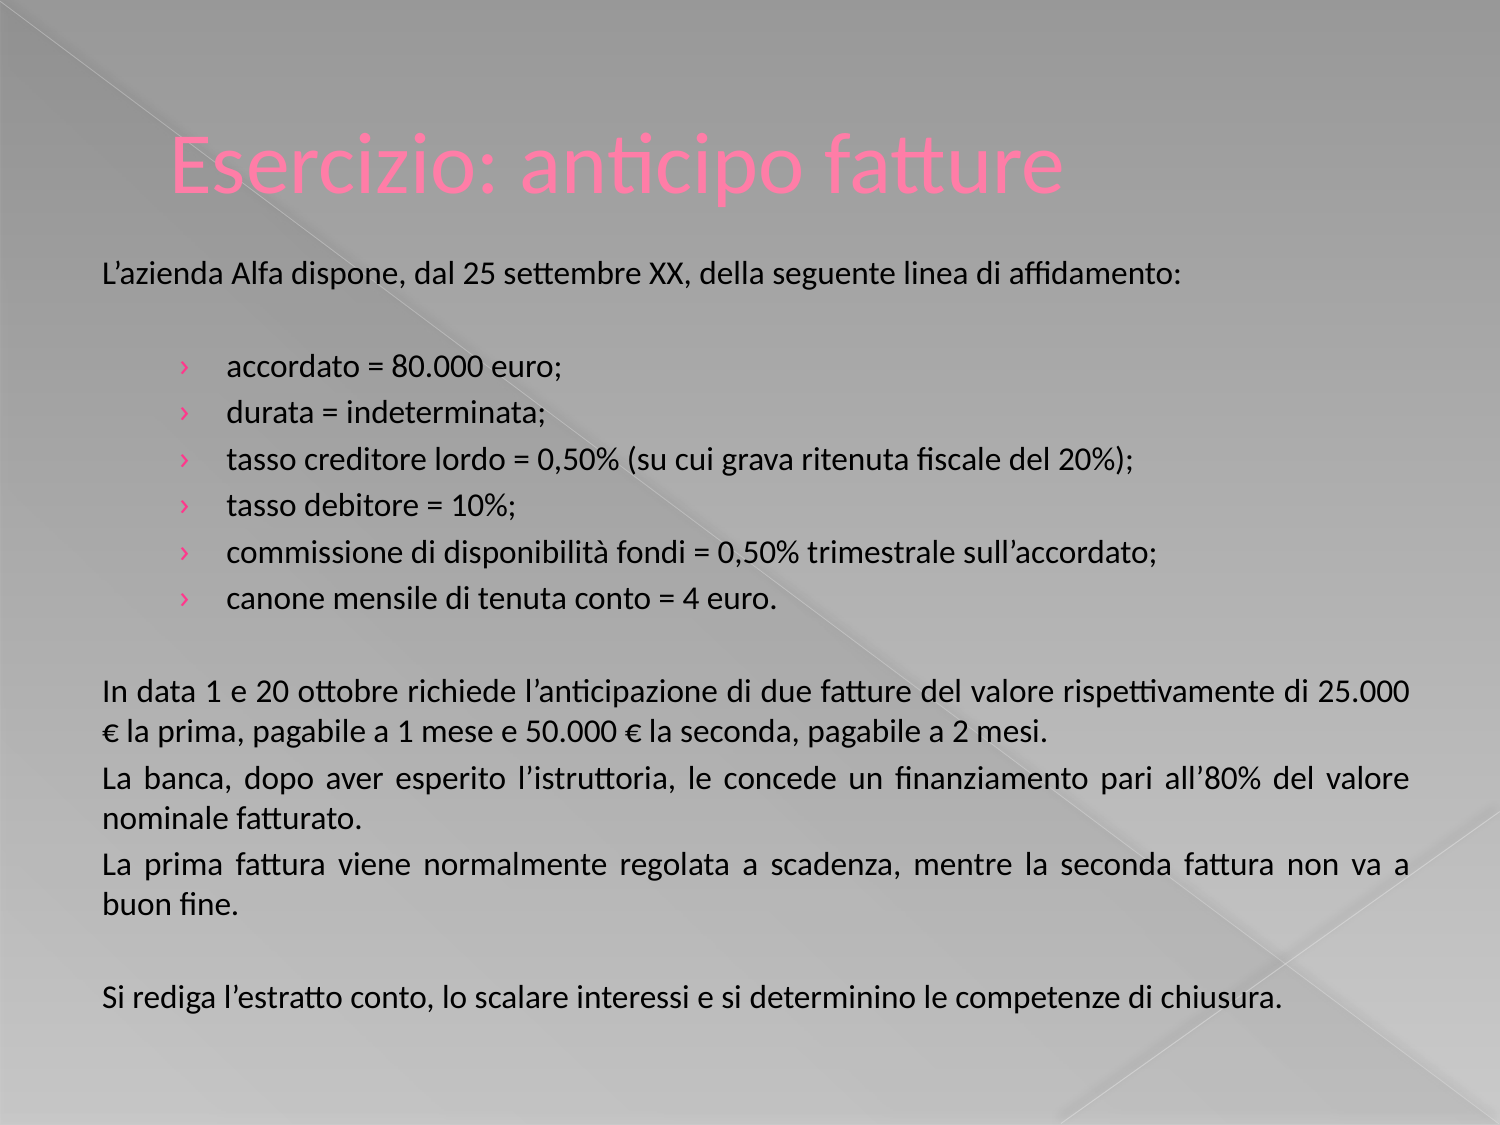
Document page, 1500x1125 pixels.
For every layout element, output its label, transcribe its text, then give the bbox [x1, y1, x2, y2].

list L’azienda Alfa dispone, dal 25 settembre XX, della seguente linea di affidamento: accordato = 80.000 euro; durata = indeterminata; tasso creditore lordo = 0,50% (su cui grava ritenuta fiscale del 20%); tasso debitore = 10%; commissione di disponibilità fondi = 0,50% trimestrale sull’accordato; canone mensile di tenuta conto = 4 euro. In data 1 e 20 ottobre richiede l’anticipazione di due fatture del valore rispettivamente di 25.000 € la prima, pagabile a 1 mese e 50.000 € la seconda, pagabile a 2 mesi. La banca, dopo aver esperito l’istruttoria, le concede un finanziamento pari all’80% del valore nominale fatturato. La prima fattura viene normalmente regolata a scadenza, mentre la seconda fattura non va a buon fine. Si rediga l’estratto conto, lo scalare interessi e si determinino le competenze di chiusura. [76, 243, 1427, 1047]
title Esercizio: anticipo fatture [75, 43, 1425, 274]
